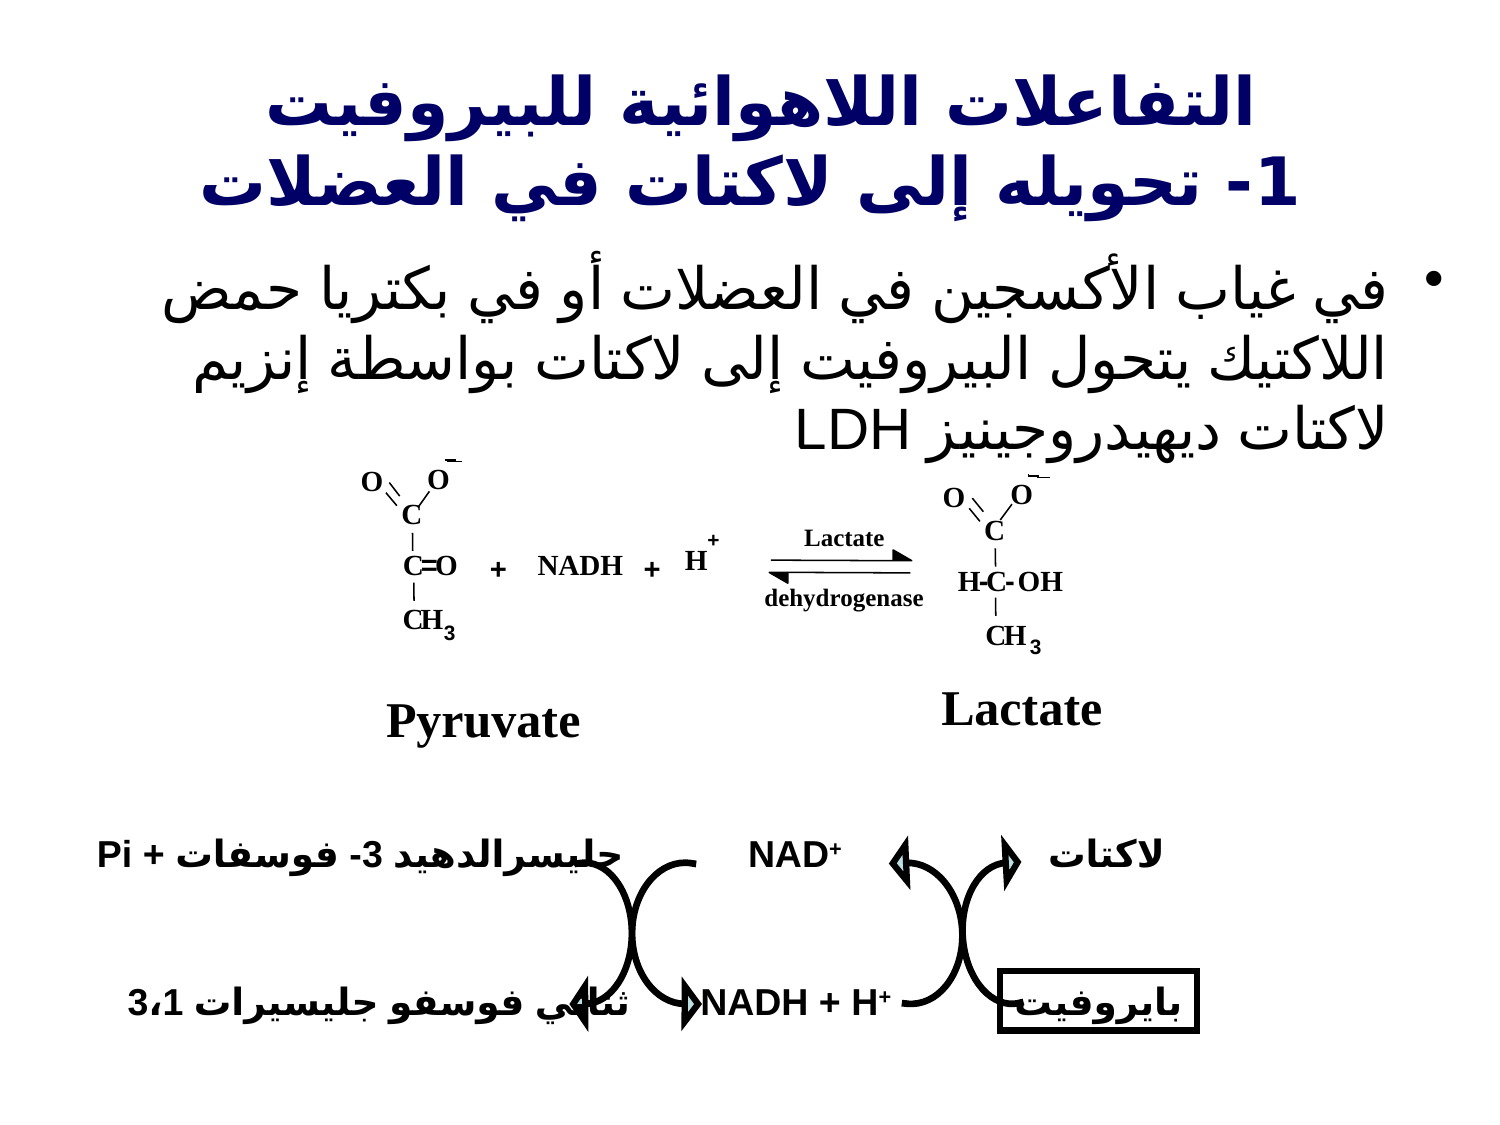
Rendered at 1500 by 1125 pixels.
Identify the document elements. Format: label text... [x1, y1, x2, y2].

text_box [290, 444, 1176, 756]
list في غياب الأكسجين في العضلات أو في بكتريا حمض اللاكتيك يتحول البيروفيت إلى لاكتات بواسطة إنزيم لاكتات ديهيدروجينيز LDH [64, 243, 1461, 433]
text_box NAD+ [733, 823, 857, 883]
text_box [855, 862, 1172, 1038]
text_box جليسرالدهيد 3- فوسفات + Pi [82, 823, 639, 883]
text_box لاكتات [1033, 823, 1180, 883]
title التفاعلات اللاهوائية للبيروفيت 1- تحويله إلى لاكتات في العضلات [40, 44, 1460, 233]
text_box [190, 970, 908, 1032]
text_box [537, 862, 739, 969]
